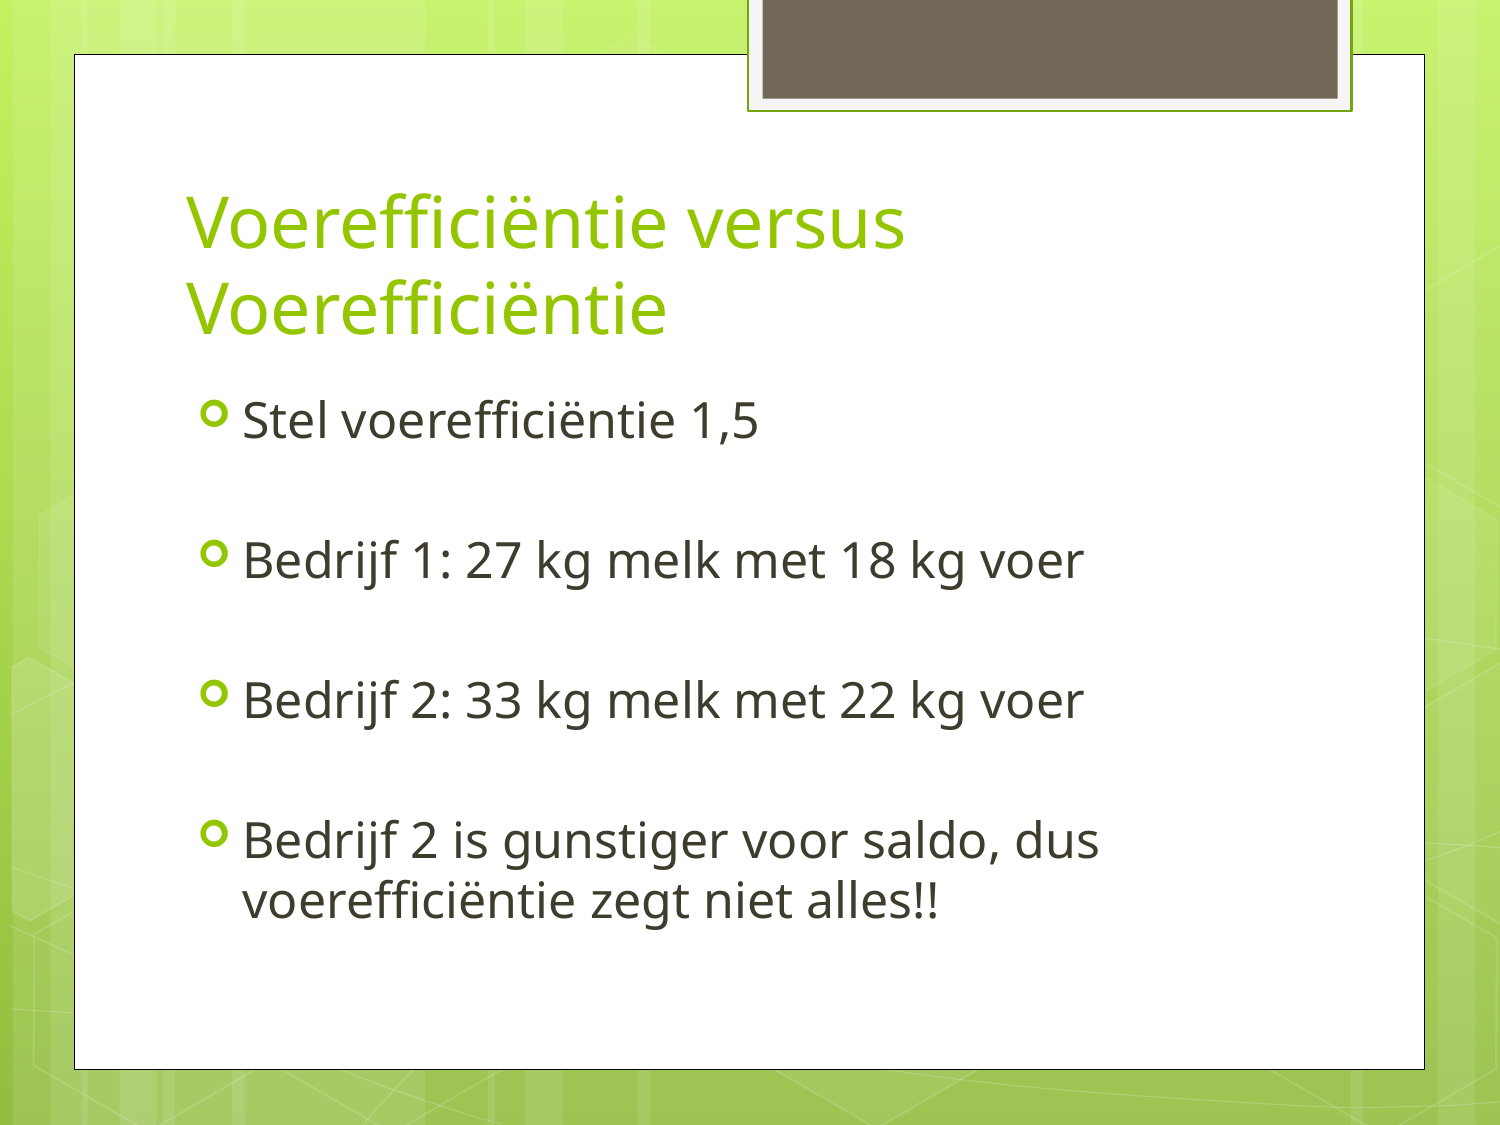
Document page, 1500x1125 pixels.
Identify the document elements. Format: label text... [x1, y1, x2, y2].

title Voerefficiëntie versus Voerefficiëntie [171, 168, 1324, 357]
list Stel voerefficiëntie 1,5 Bedrijf 1: 27 kg melk met 18 kg voer Bedrijf 2: 33 kg melk met 22 kg voer Bedrijf 2 is gunstiger voor saldo, dus voerefficiëntie zegt niet alles!! [171, 381, 1283, 957]
